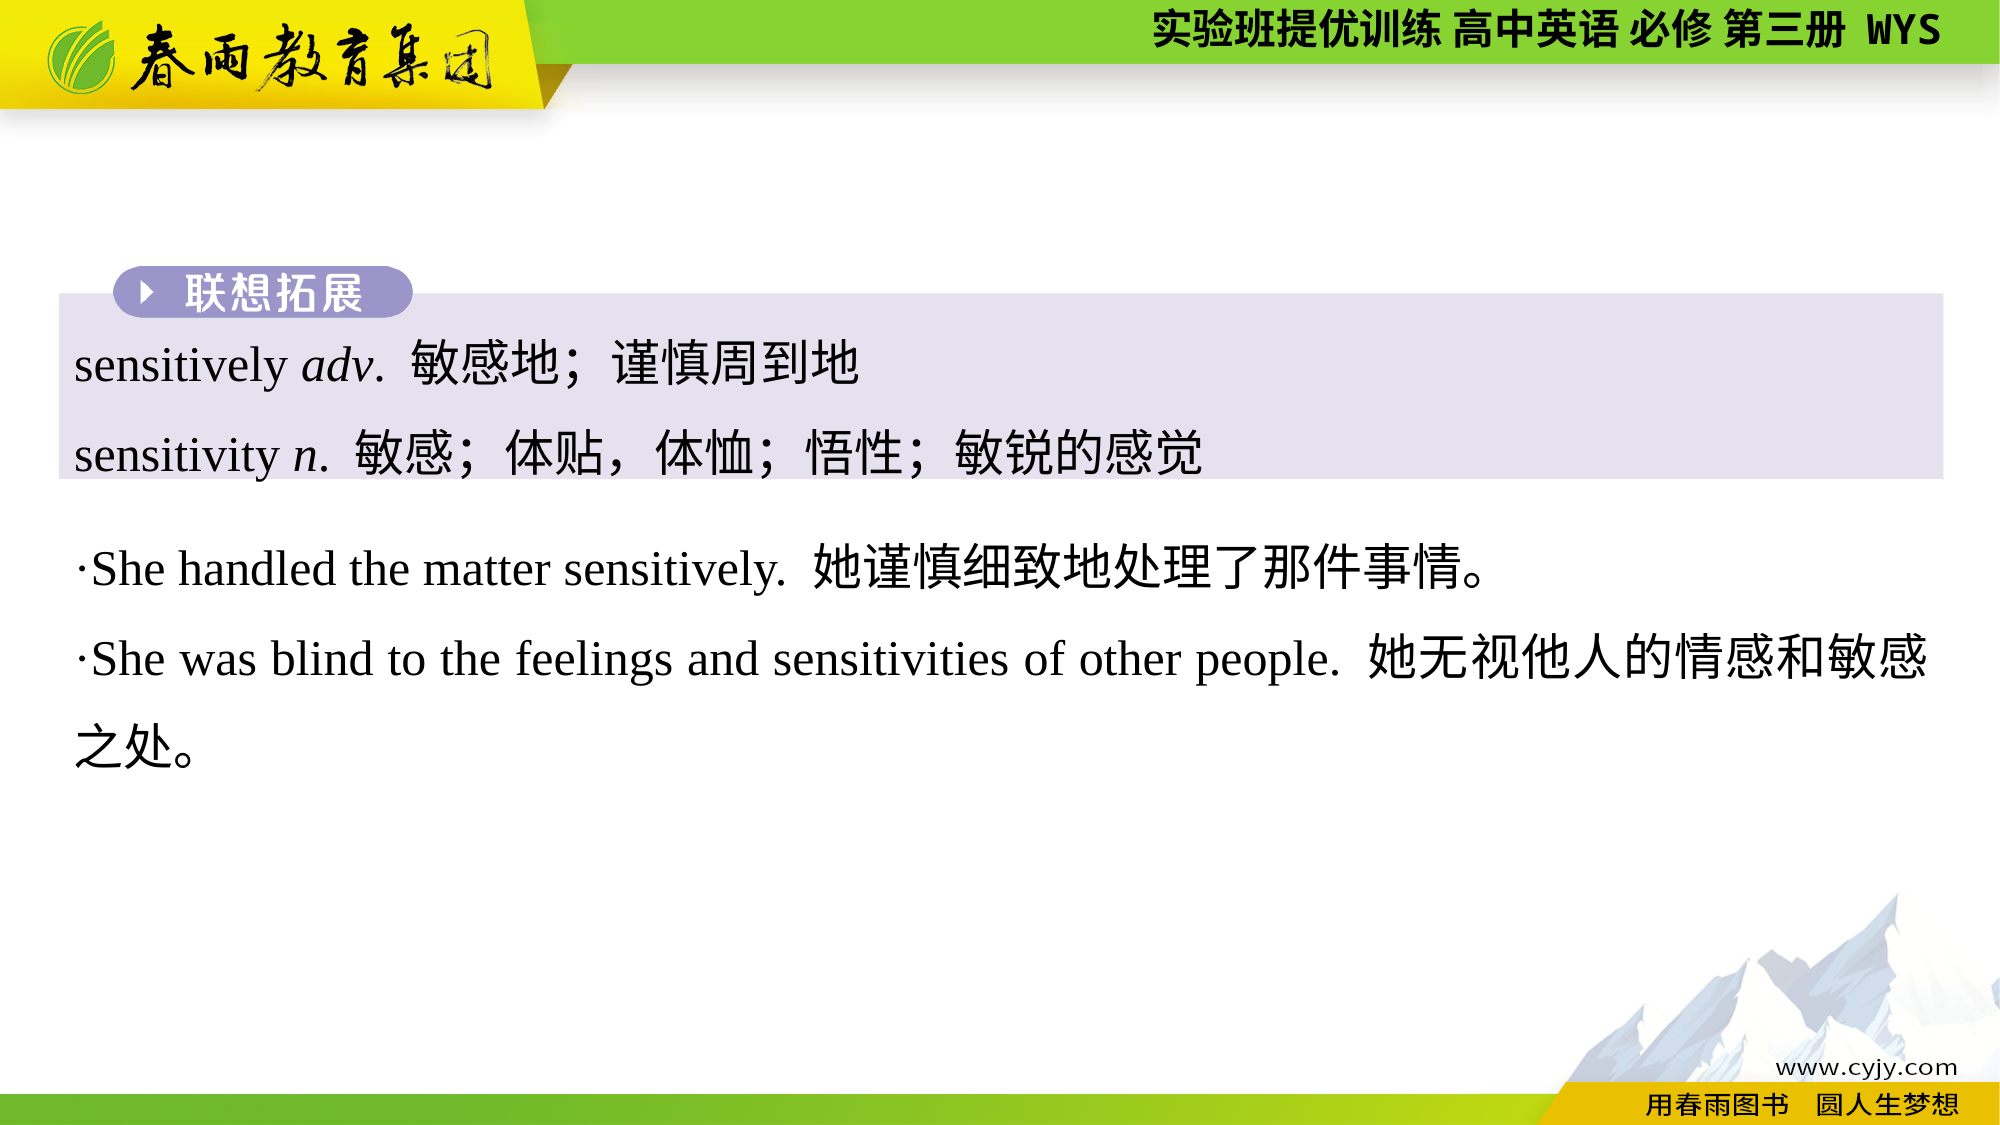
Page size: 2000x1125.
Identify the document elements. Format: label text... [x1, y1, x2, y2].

picture [0, 0, 2000, 1125]
text_box ·She handled the matter sensitively. 她谨慎细致地处理了那件事情。 ·She was blind to the feelings and sensitivities of other people. 她无视他人的情感和敏感之处。 [59, 497, 1944, 783]
list sensitively adv. 敏感地；谨慎周到地 sensitivity n. 敏感；体贴，体恤；悟性；敏锐的感觉 [59, 293, 1944, 479]
